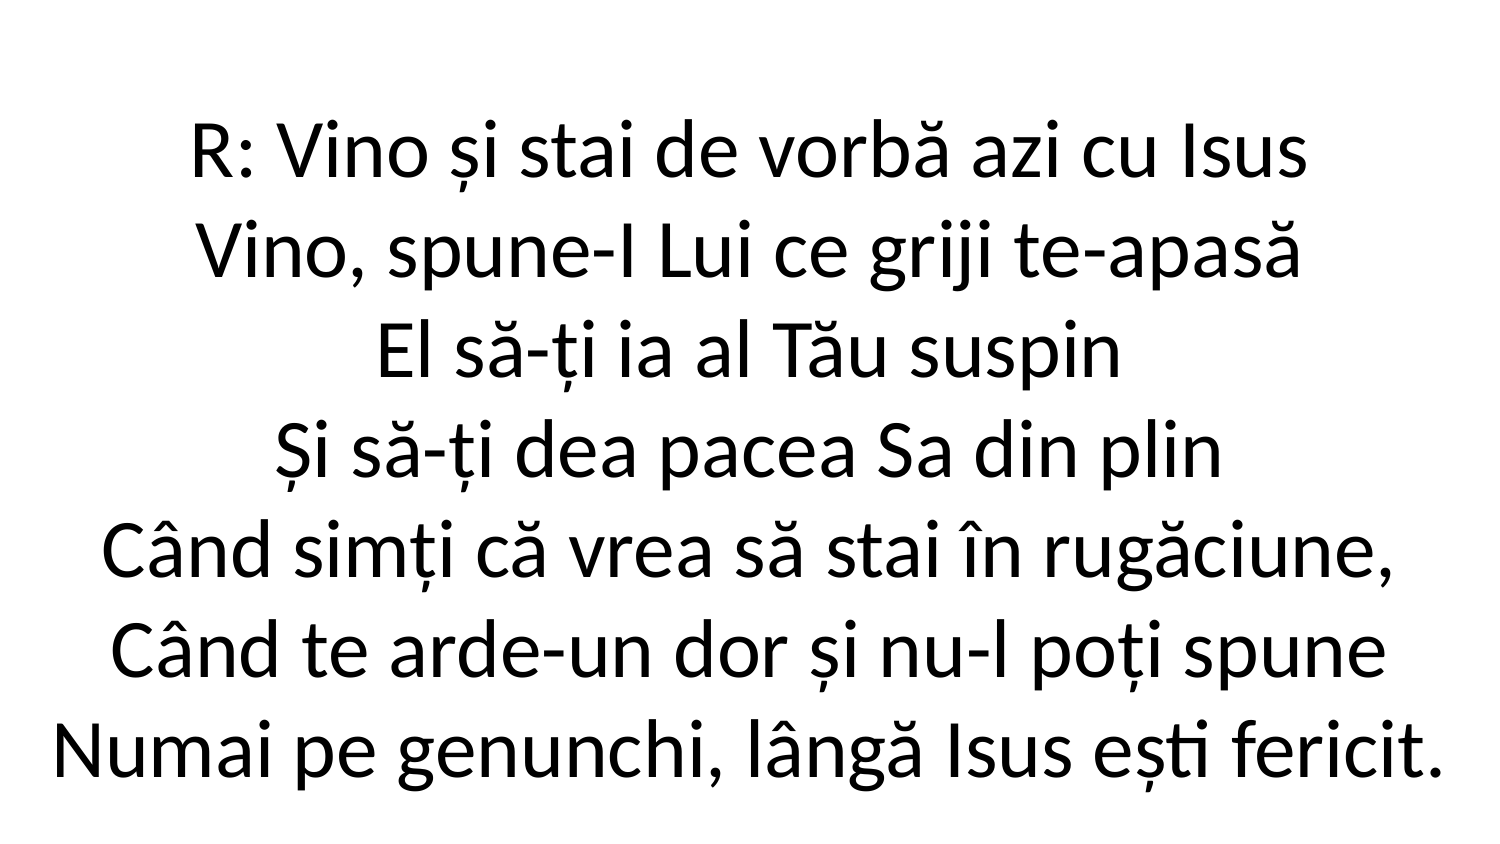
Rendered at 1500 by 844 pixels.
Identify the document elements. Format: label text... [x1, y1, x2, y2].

text_box R: Vino și stai de vorbă azi cu Isus Vino, spune-I Lui ce griji te-apasă El să-ți ia al Tău suspin Și să-ți dea pacea Sa din plin Când simți că vrea să stai în rugăciune, Când te arde-un dor și nu-l poți spune Numai pe genunchi, lângă Isus ești fericit. [36, 42, 1464, 802]
